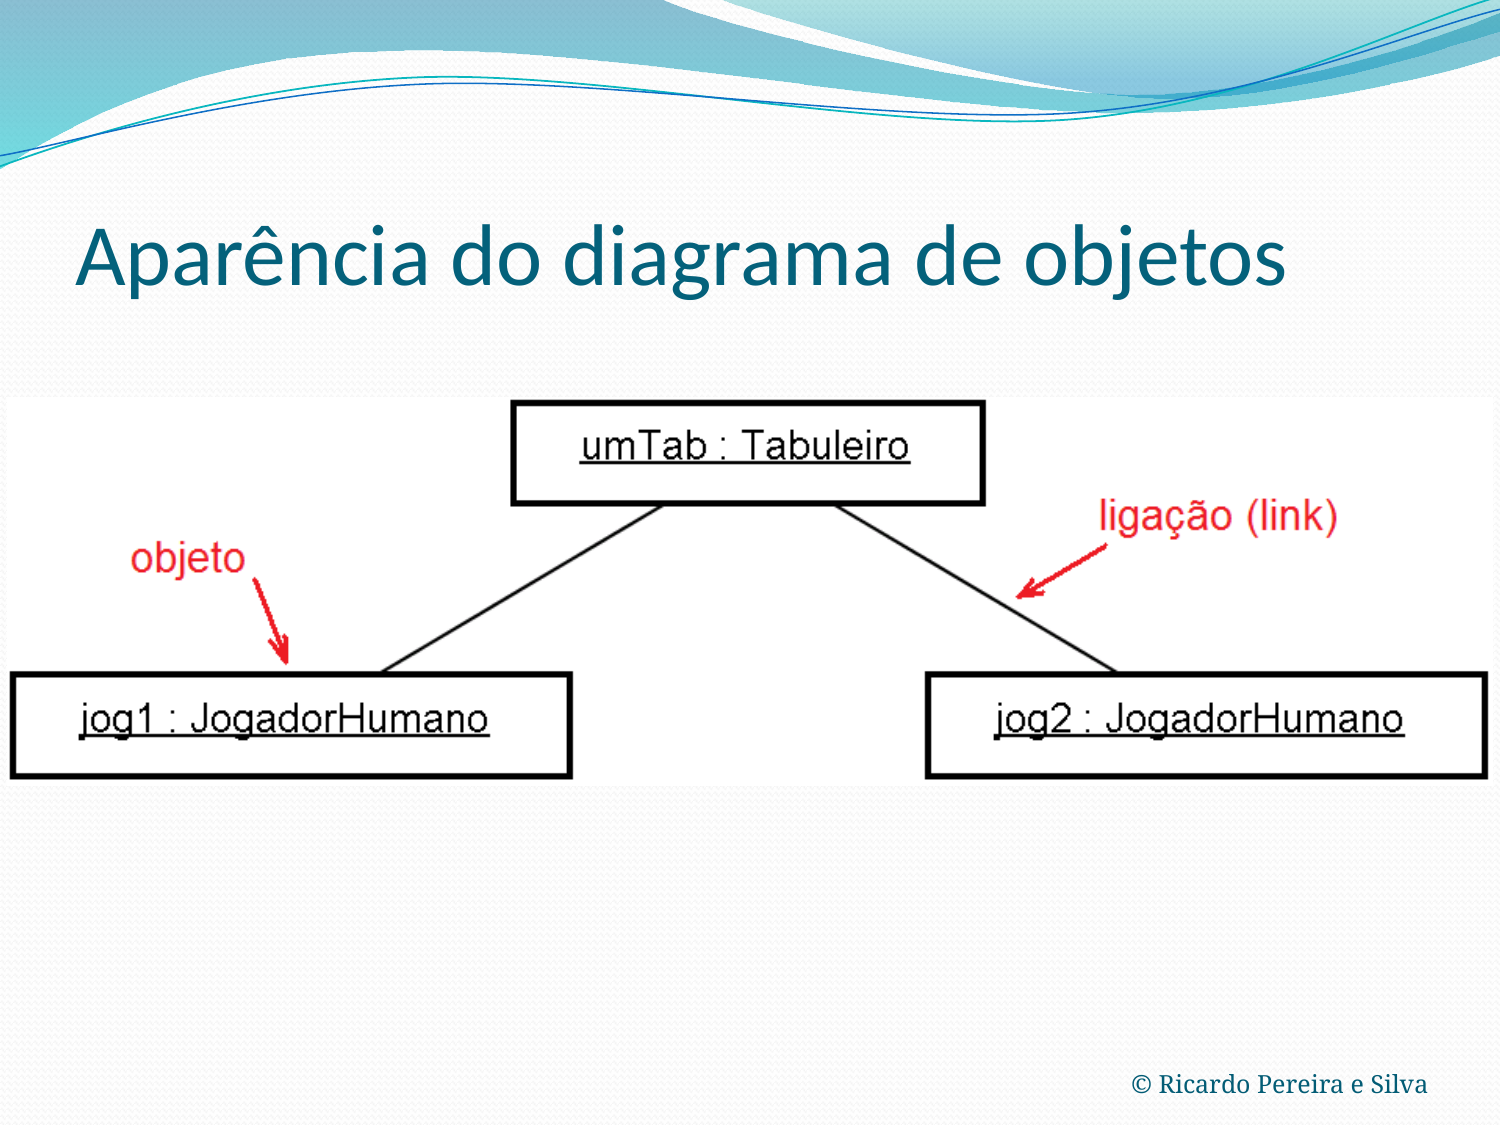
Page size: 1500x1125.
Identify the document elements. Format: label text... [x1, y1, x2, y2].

footer © Ricardo Pereira e Silva [1101, 1042, 1429, 1103]
title Aparência do diagrama de objetos [75, 115, 1425, 303]
picture [7, 397, 1493, 786]
